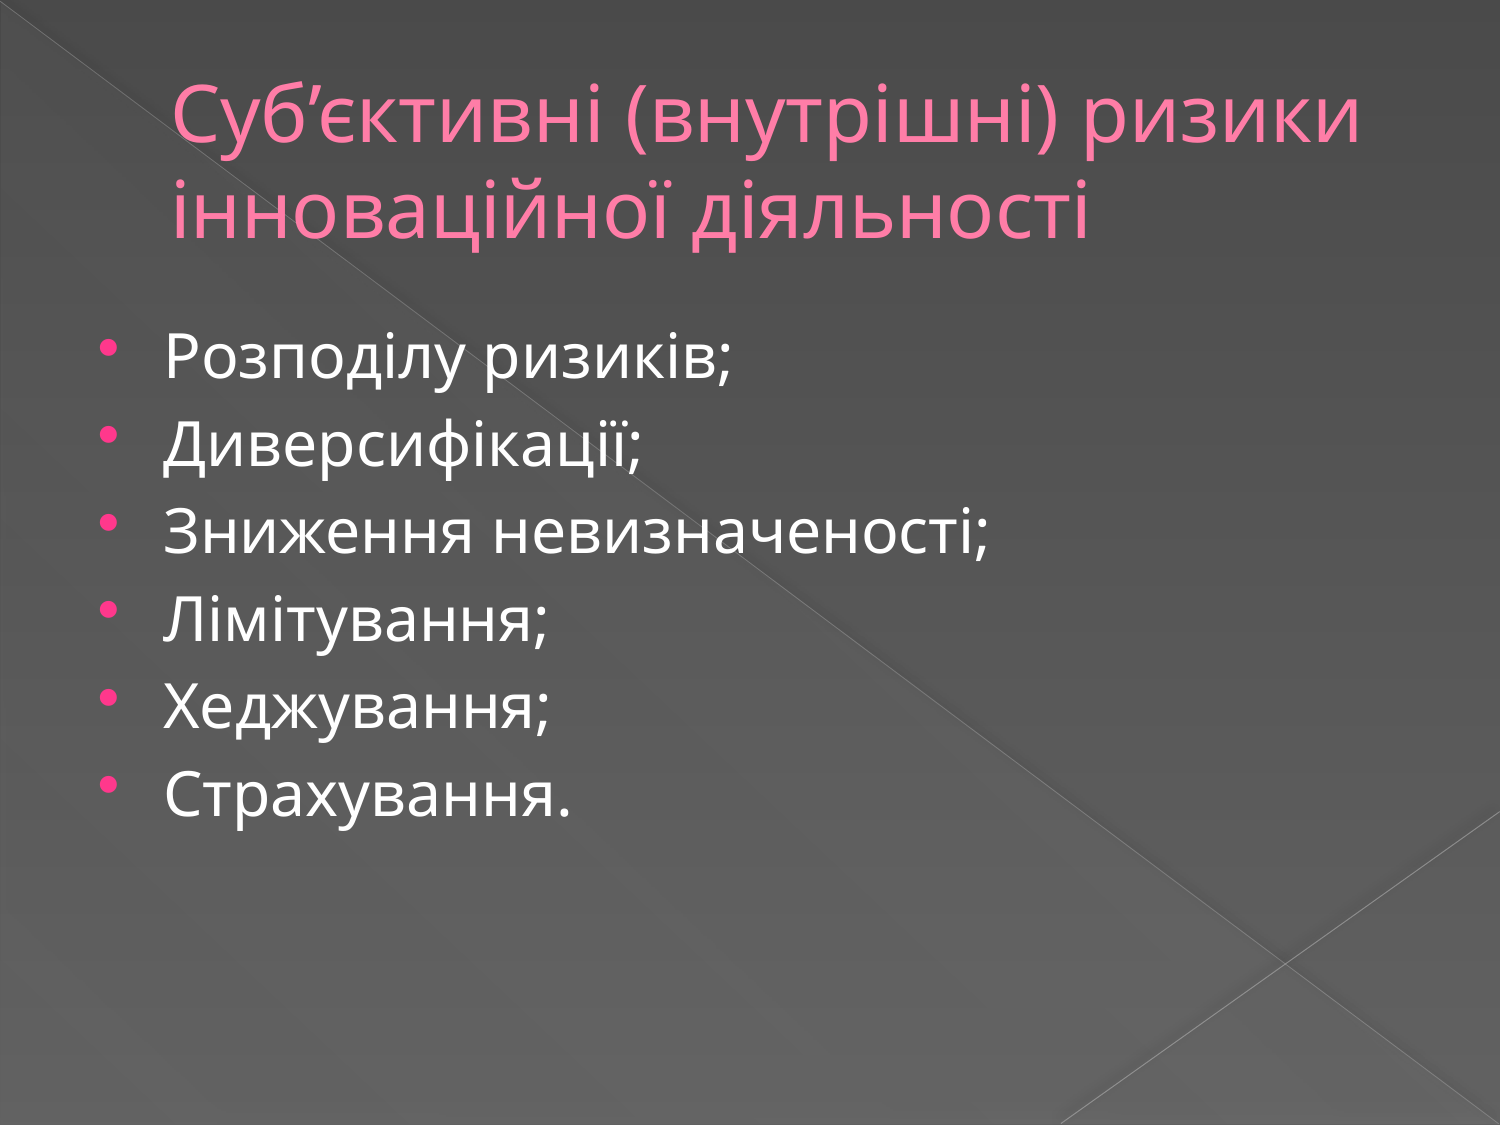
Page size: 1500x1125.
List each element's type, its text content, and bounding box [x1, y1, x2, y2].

title Суб’єктивні (внутрішні) ризики інноваційної діяльності [75, 43, 1425, 274]
list Розподілу ризиків;  Диверсифікації;  Зниження невизначеності; Лімітування;  Хеджування;  Страхування. [75, 308, 1425, 1059]
